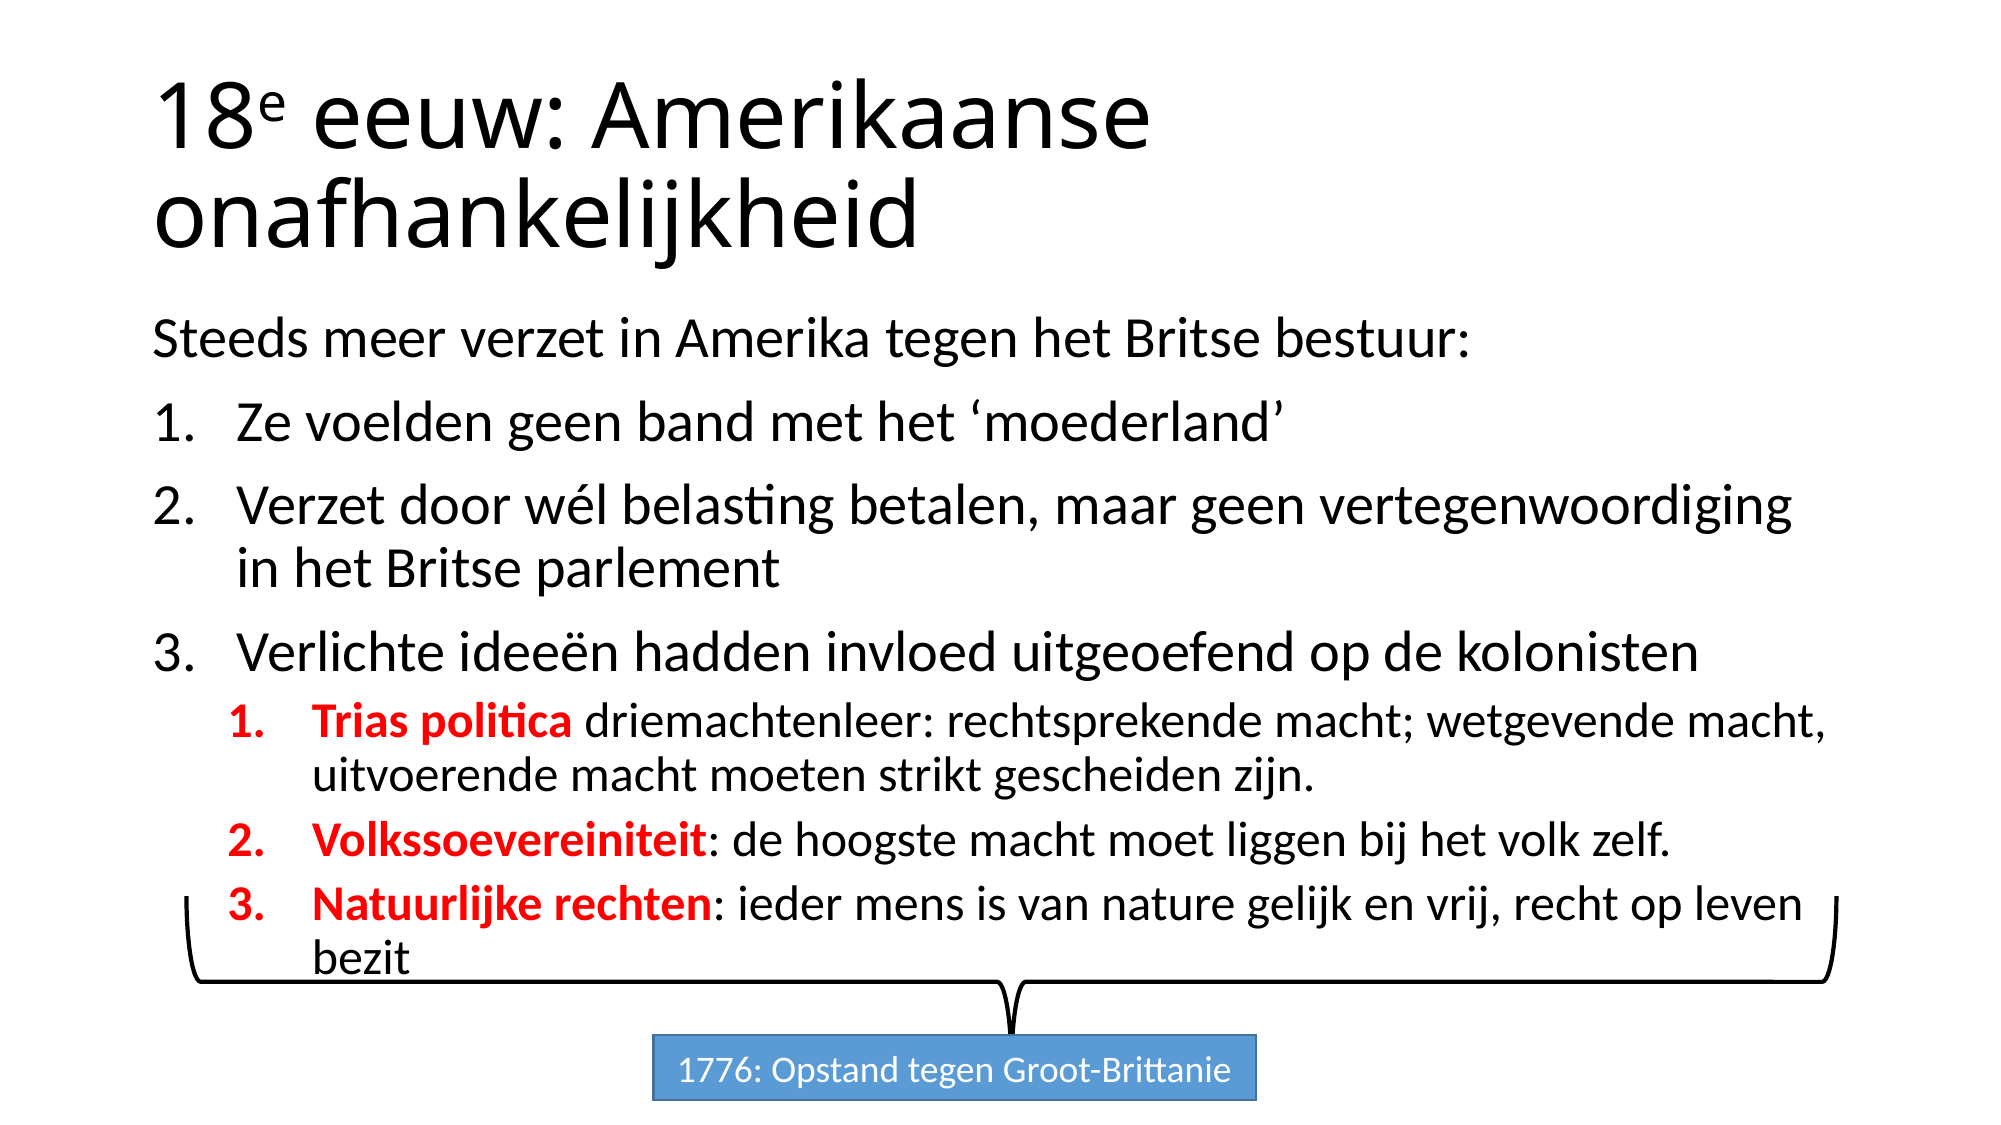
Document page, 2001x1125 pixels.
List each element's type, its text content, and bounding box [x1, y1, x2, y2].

list Steeds meer verzet in Amerika tegen het Britse bestuur: Ze voelden geen band met het ‘moederland’ Verzet door wél belasting betalen, maar geen vertegenwoordiging in het Britse parlement Verlichte ideeën hadden invloed uitgeoefend op de kolonisten Trias politica driemachtenleer: rechtsprekende macht; wetgevende macht, uitvoerende macht moeten strikt gescheiden zijn. Volkssoevereiniteit: de hoogste macht moet liggen bij het volk zelf. Natuurlijke rechten: ieder mens is van nature gelijk en vrij, recht op leven bezit [137, 299, 1863, 1014]
text_box [185, 896, 1837, 1034]
text_box 1776: Opstand tegen Groot-Brittanie [652, 1034, 1257, 1101]
title 18e eeuw: Amerikaanse onafhankelijkheid [137, 59, 1863, 278]
